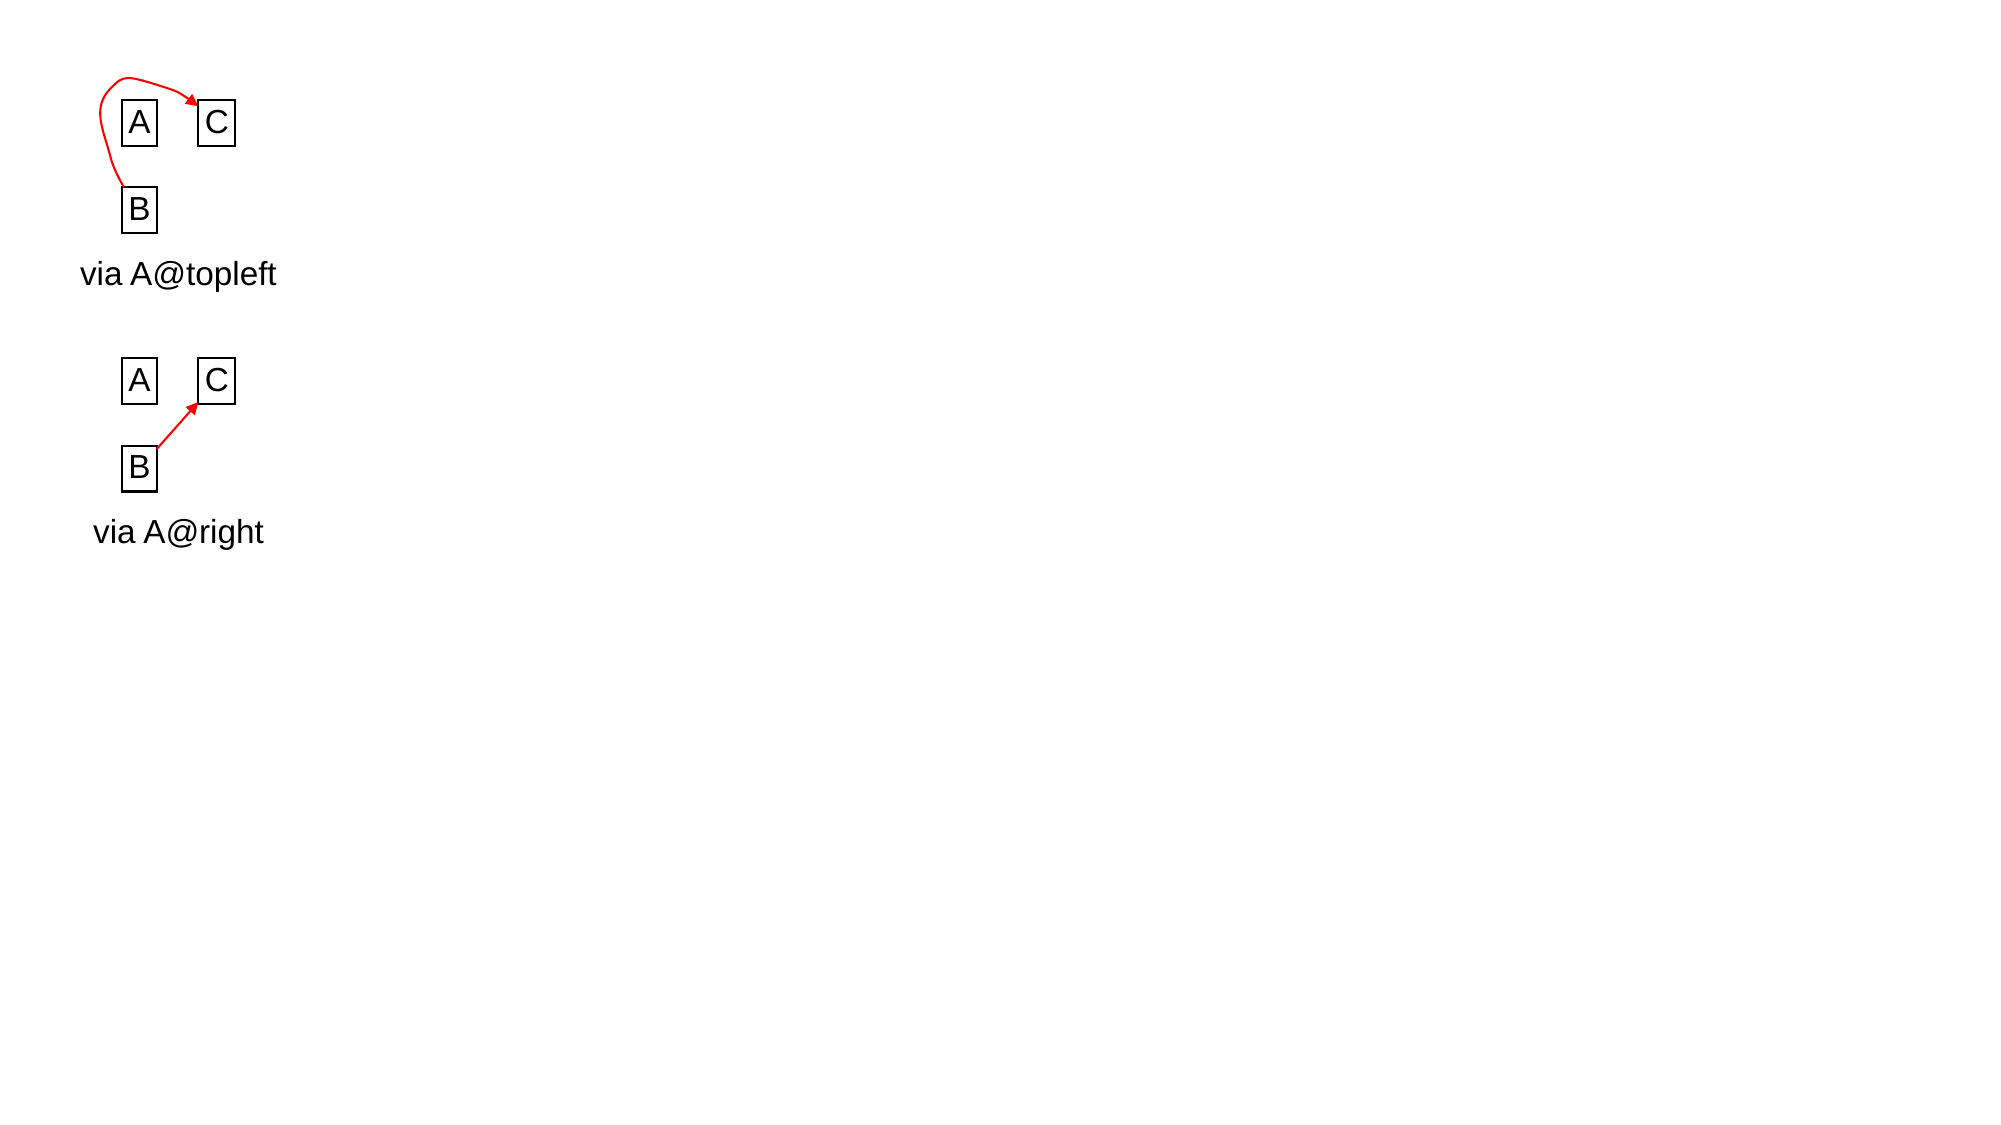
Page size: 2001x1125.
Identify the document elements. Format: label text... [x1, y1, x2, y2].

text_box [99, 77, 199, 188]
text_box [74, 298, 284, 555]
text_box C [198, 358, 235, 405]
text_box B [121, 445, 157, 492]
text_box via A@topleft [72, 252, 285, 298]
text_box C [198, 99, 235, 146]
text_box A [121, 358, 157, 405]
text_box [74, 74, 284, 252]
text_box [156, 401, 199, 449]
text_box B [121, 187, 157, 234]
text_box via A@right [85, 510, 272, 557]
